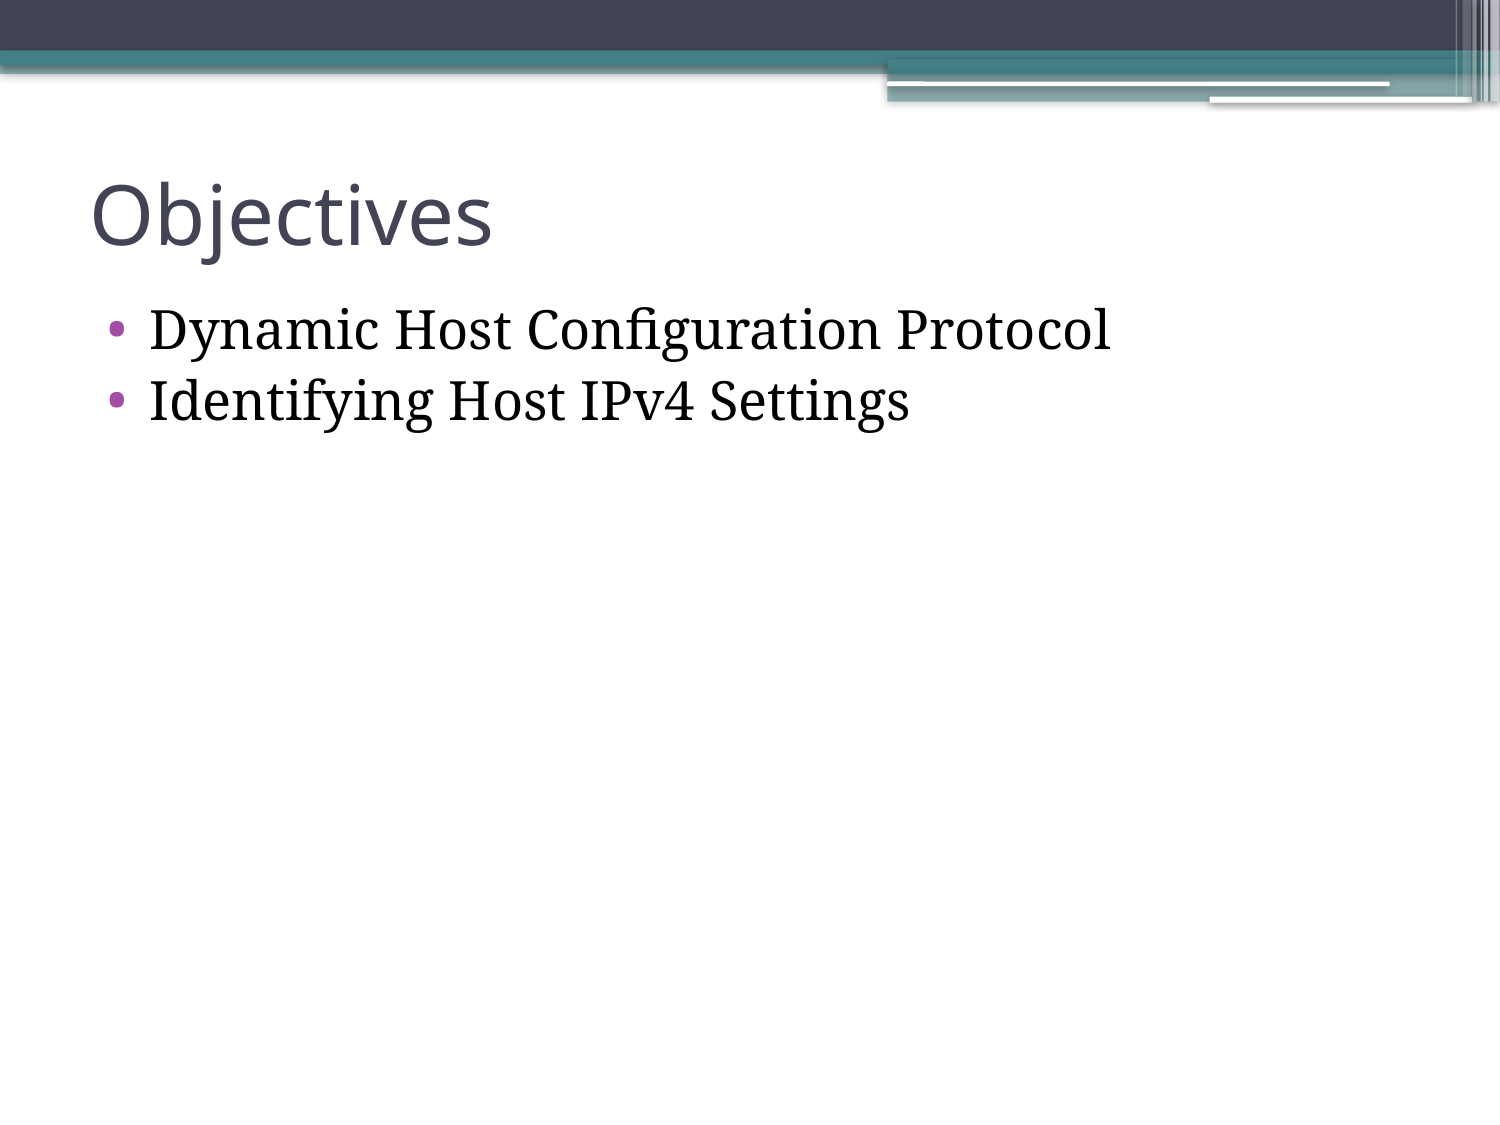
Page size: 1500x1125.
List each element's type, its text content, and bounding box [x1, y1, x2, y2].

title Objectives [75, 125, 1425, 287]
list Dynamic Host Configuration Protocol Identifying Host IPv4 Settings [75, 287, 1425, 997]
